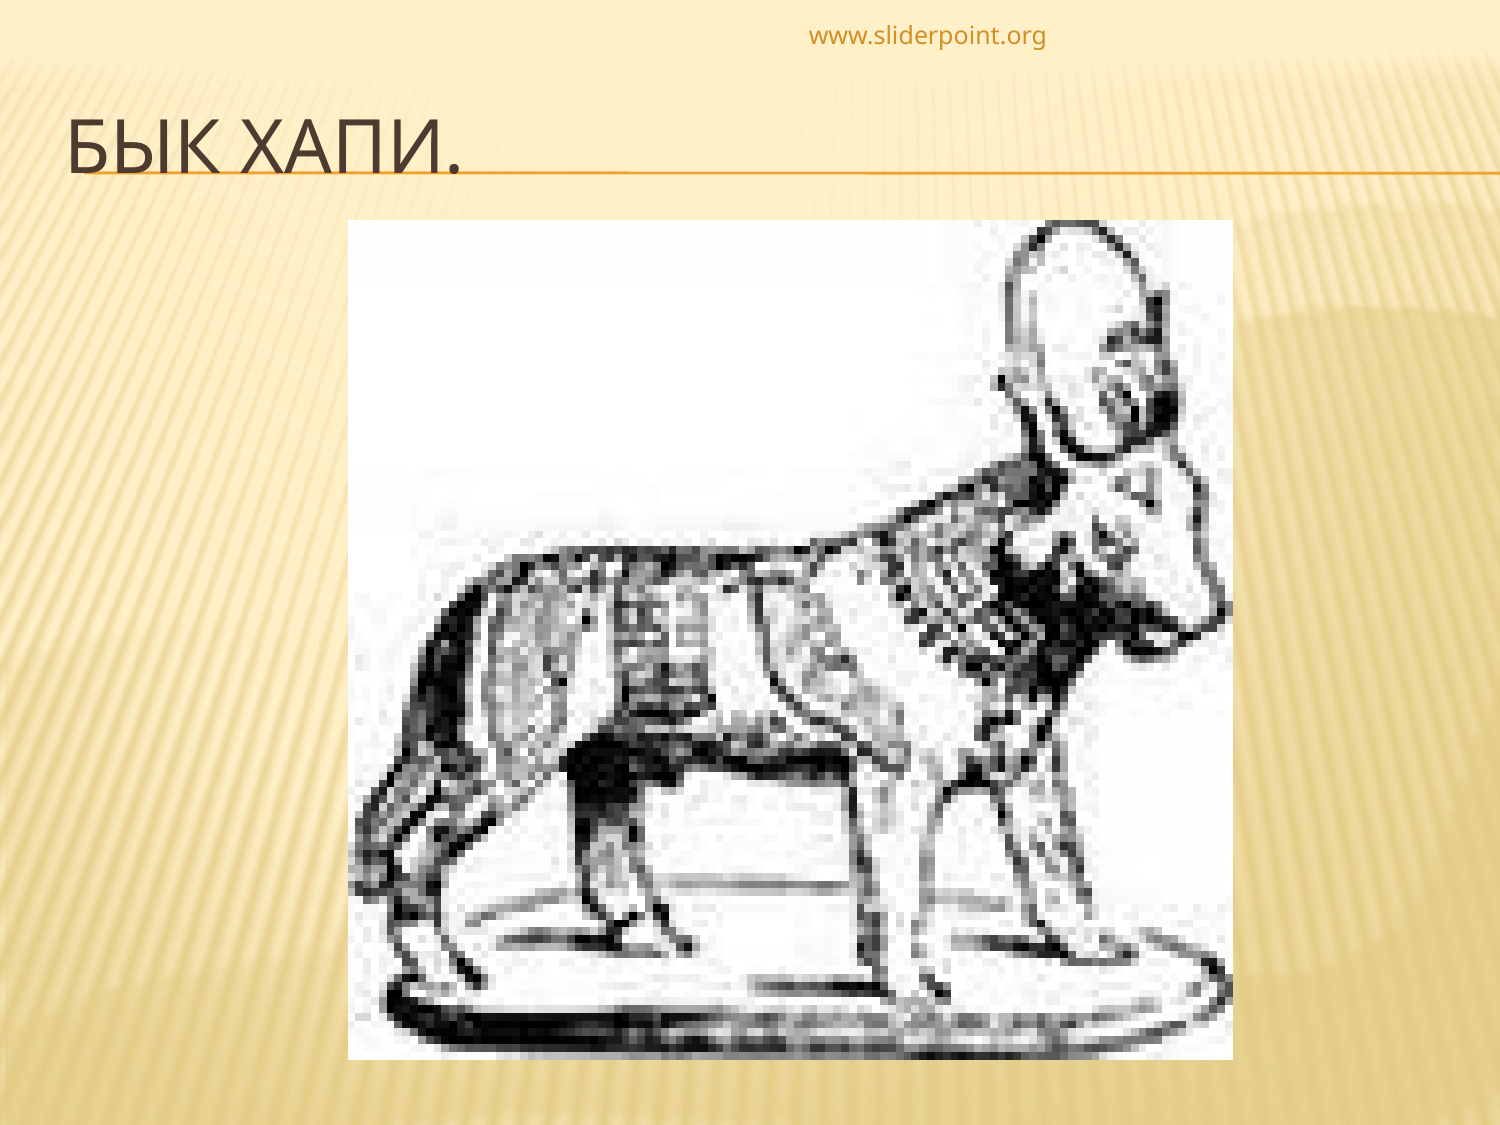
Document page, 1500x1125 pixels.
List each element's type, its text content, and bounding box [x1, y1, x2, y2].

picture [347, 219, 1233, 1060]
footer www.sliderpoint.org [512, 12, 1063, 60]
title Бык хапи. [49, 75, 1475, 213]
